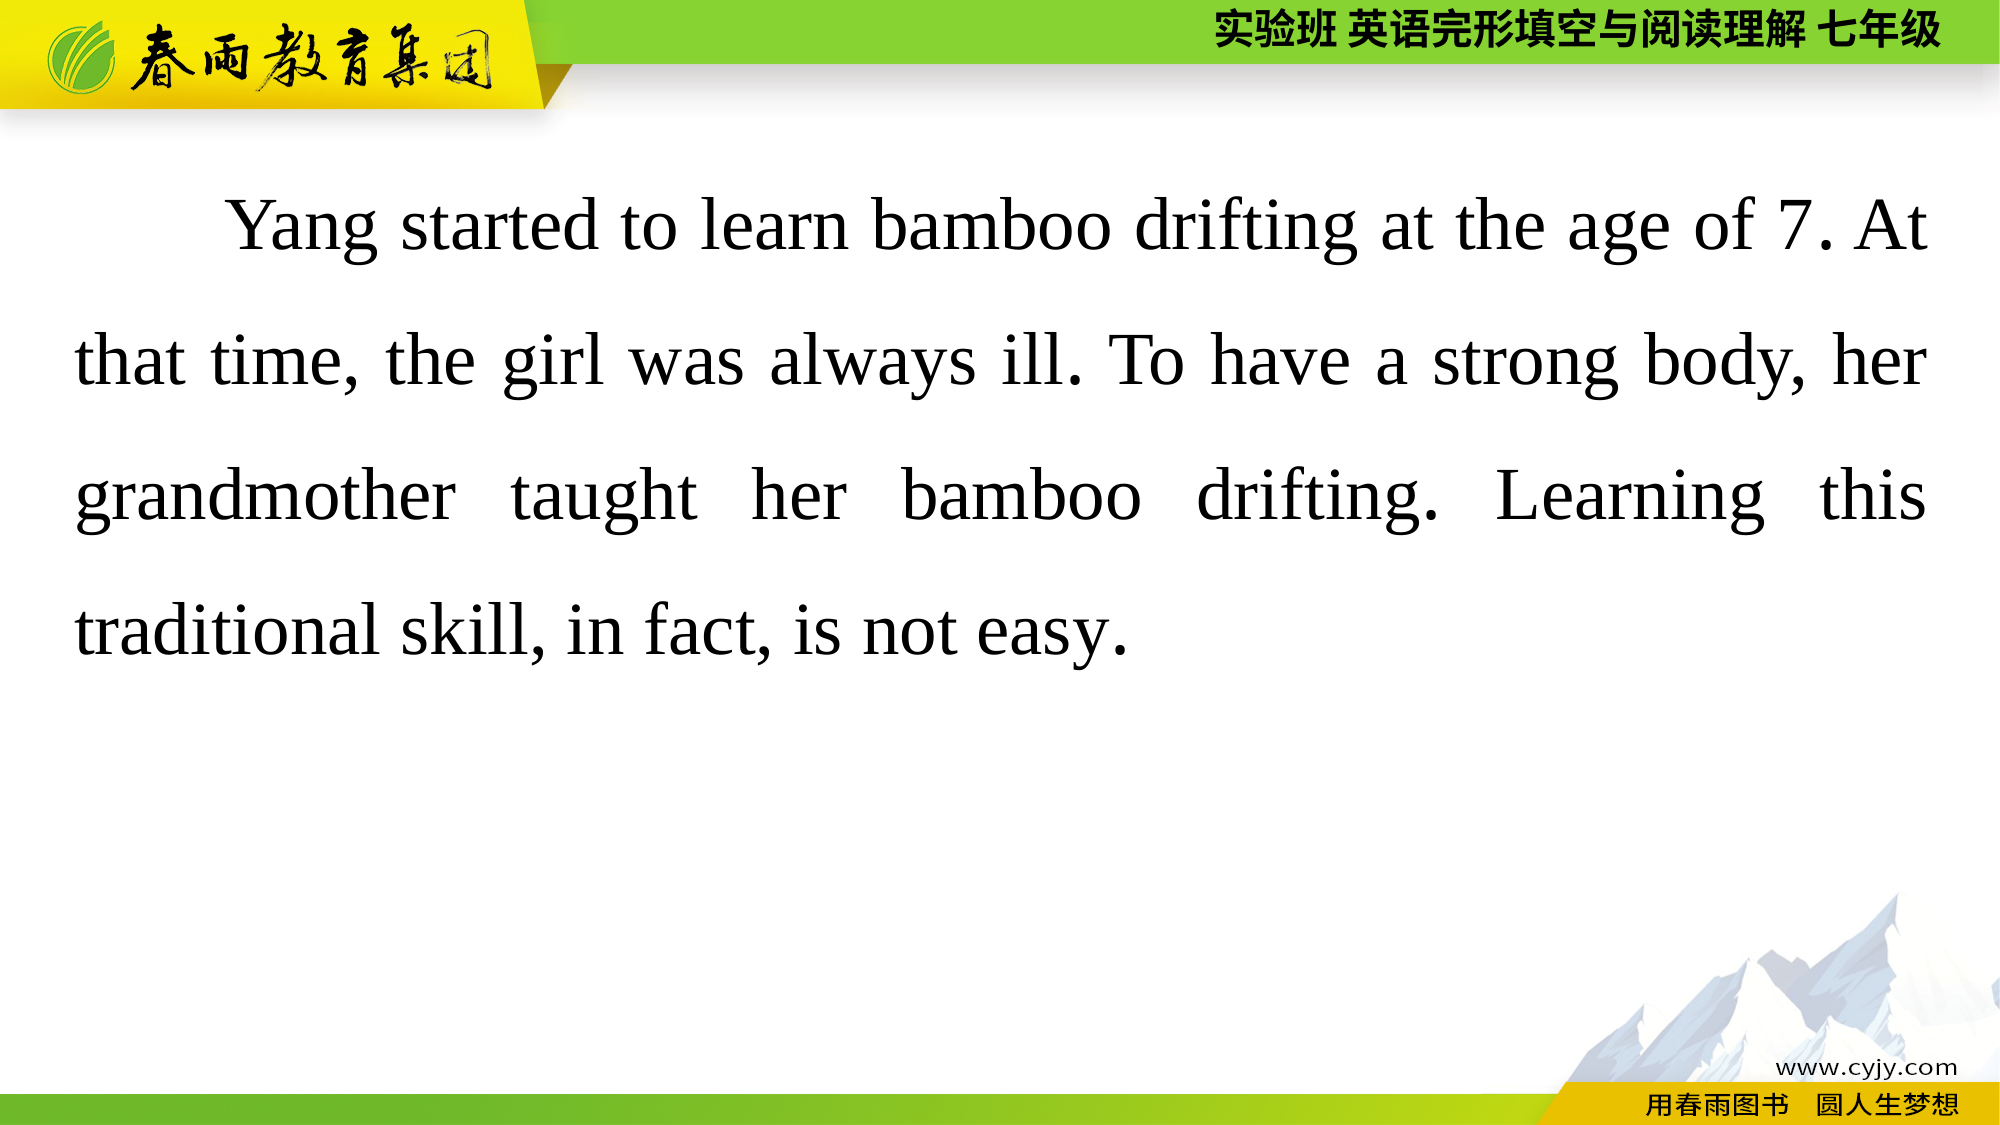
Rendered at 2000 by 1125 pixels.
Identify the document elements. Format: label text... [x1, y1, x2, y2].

list Yang started to learn bamboo drifting at the age of 7. At that time, the girl was always ill. To have a strong body, her grandmother taught her bamboo drifting. Learning this traditional skill, in fact, is not easy. [59, 122, 1944, 666]
picture [0, 0, 2000, 1125]
